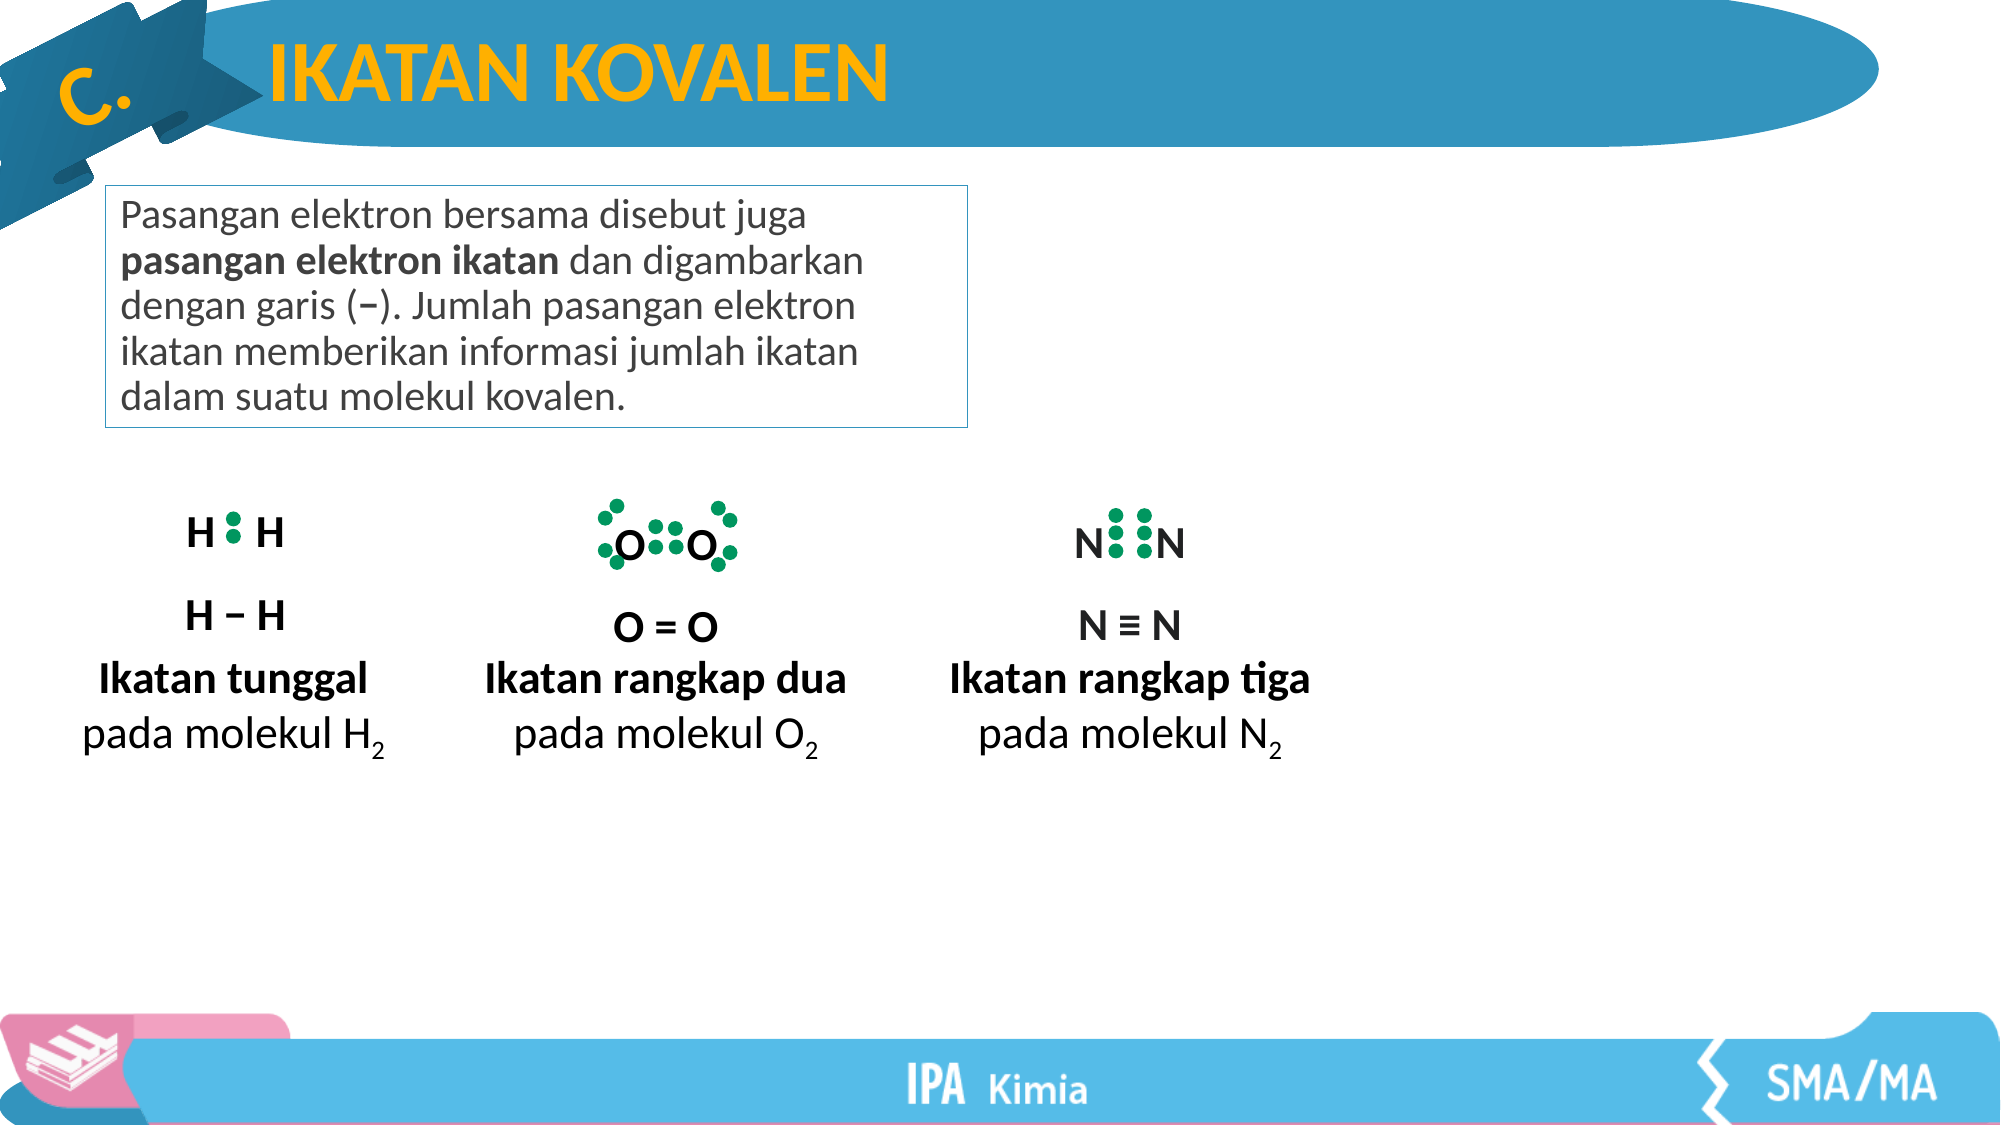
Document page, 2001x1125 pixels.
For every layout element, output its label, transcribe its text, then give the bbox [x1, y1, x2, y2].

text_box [584, 496, 748, 630]
list Pasangan elektron bersama disebut juga pasangan elektron ikatan dan digambarkan dengan garis (−). Jumlah pasangan elektron ikatan memberikan informasi jumlah ikatan dalam suatu molekul kovalen. [105, 185, 968, 428]
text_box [155, 496, 315, 617]
picture [0, 1012, 2000, 1125]
text_box Ikatan rangkap tiga pada molekul N2 [922, 639, 1338, 773]
text_box C. [0, 0, 266, 231]
title IKATAN KOVALEN [252, 0, 1978, 146]
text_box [1058, 477, 1203, 651]
text_box Ikatan tunggal pada molekul H2 [57, 639, 409, 773]
text_box Ikatan rangkap dua pada molekul O2 [458, 639, 874, 773]
